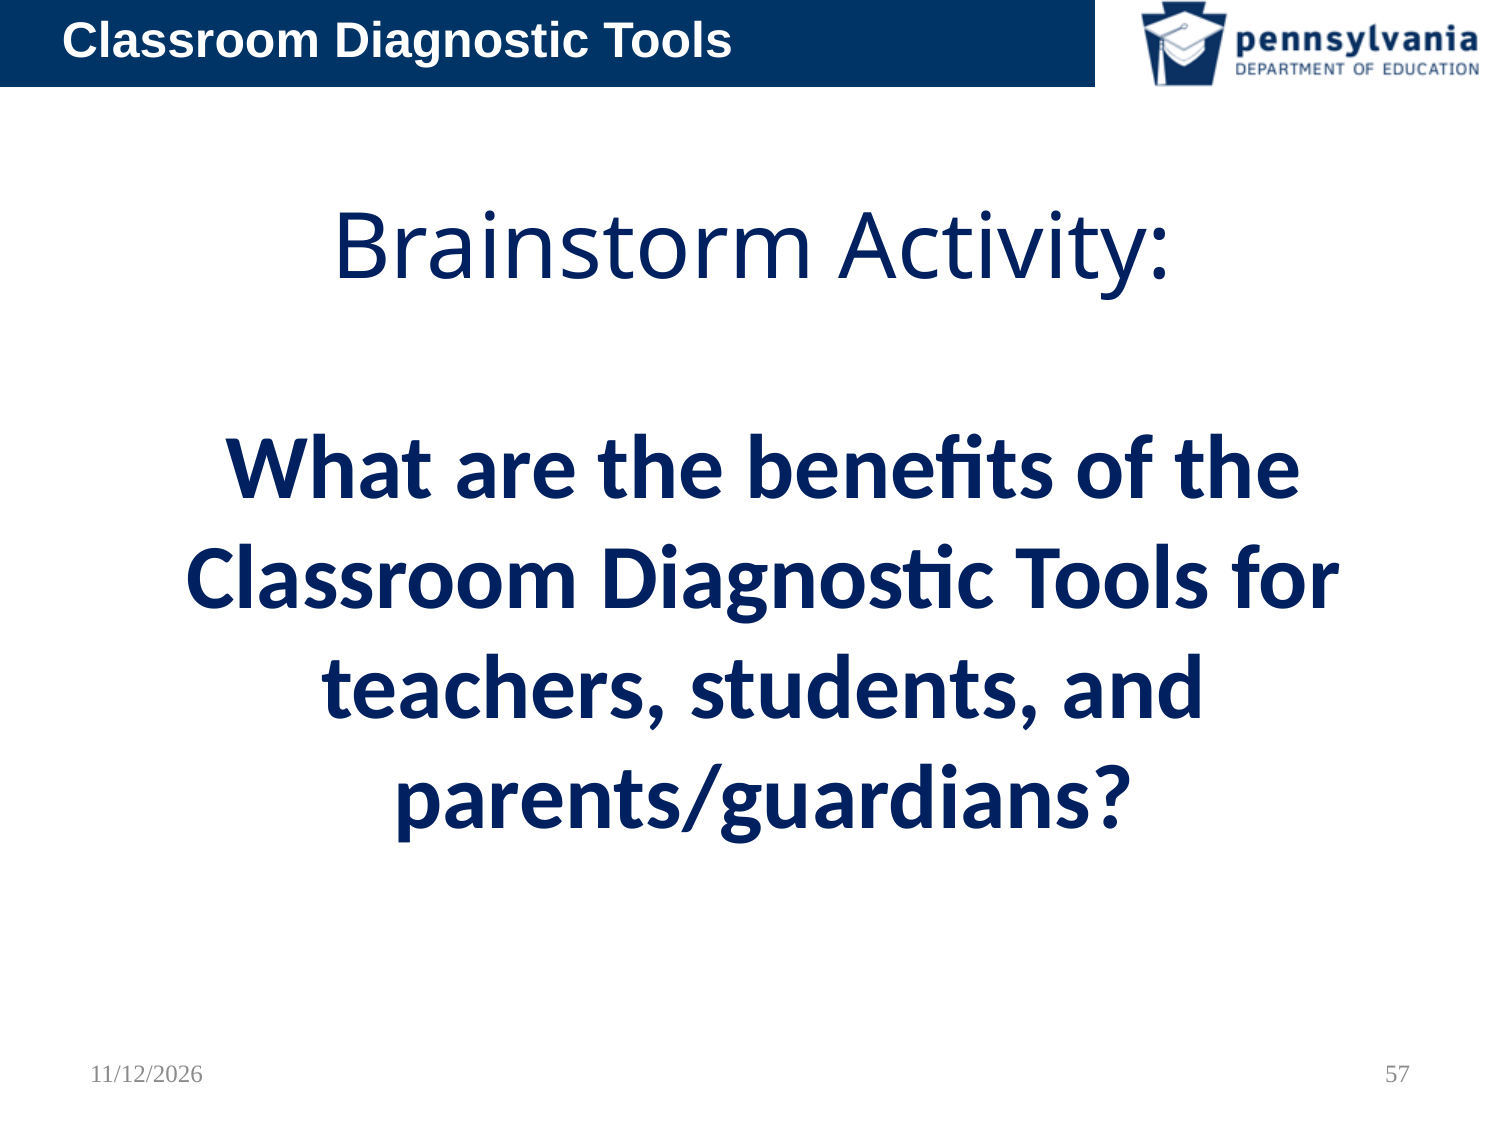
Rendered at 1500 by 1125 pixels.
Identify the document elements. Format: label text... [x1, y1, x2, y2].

title Brainstorm Activity: What are the benefits of the Classroom Diagnostic Tools for teachers, students, and parents/guardians? [88, 147, 1440, 336]
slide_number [75, 1042, 425, 1103]
slide_number 57 [1074, 1042, 1425, 1103]
picture [1134, 0, 1485, 90]
